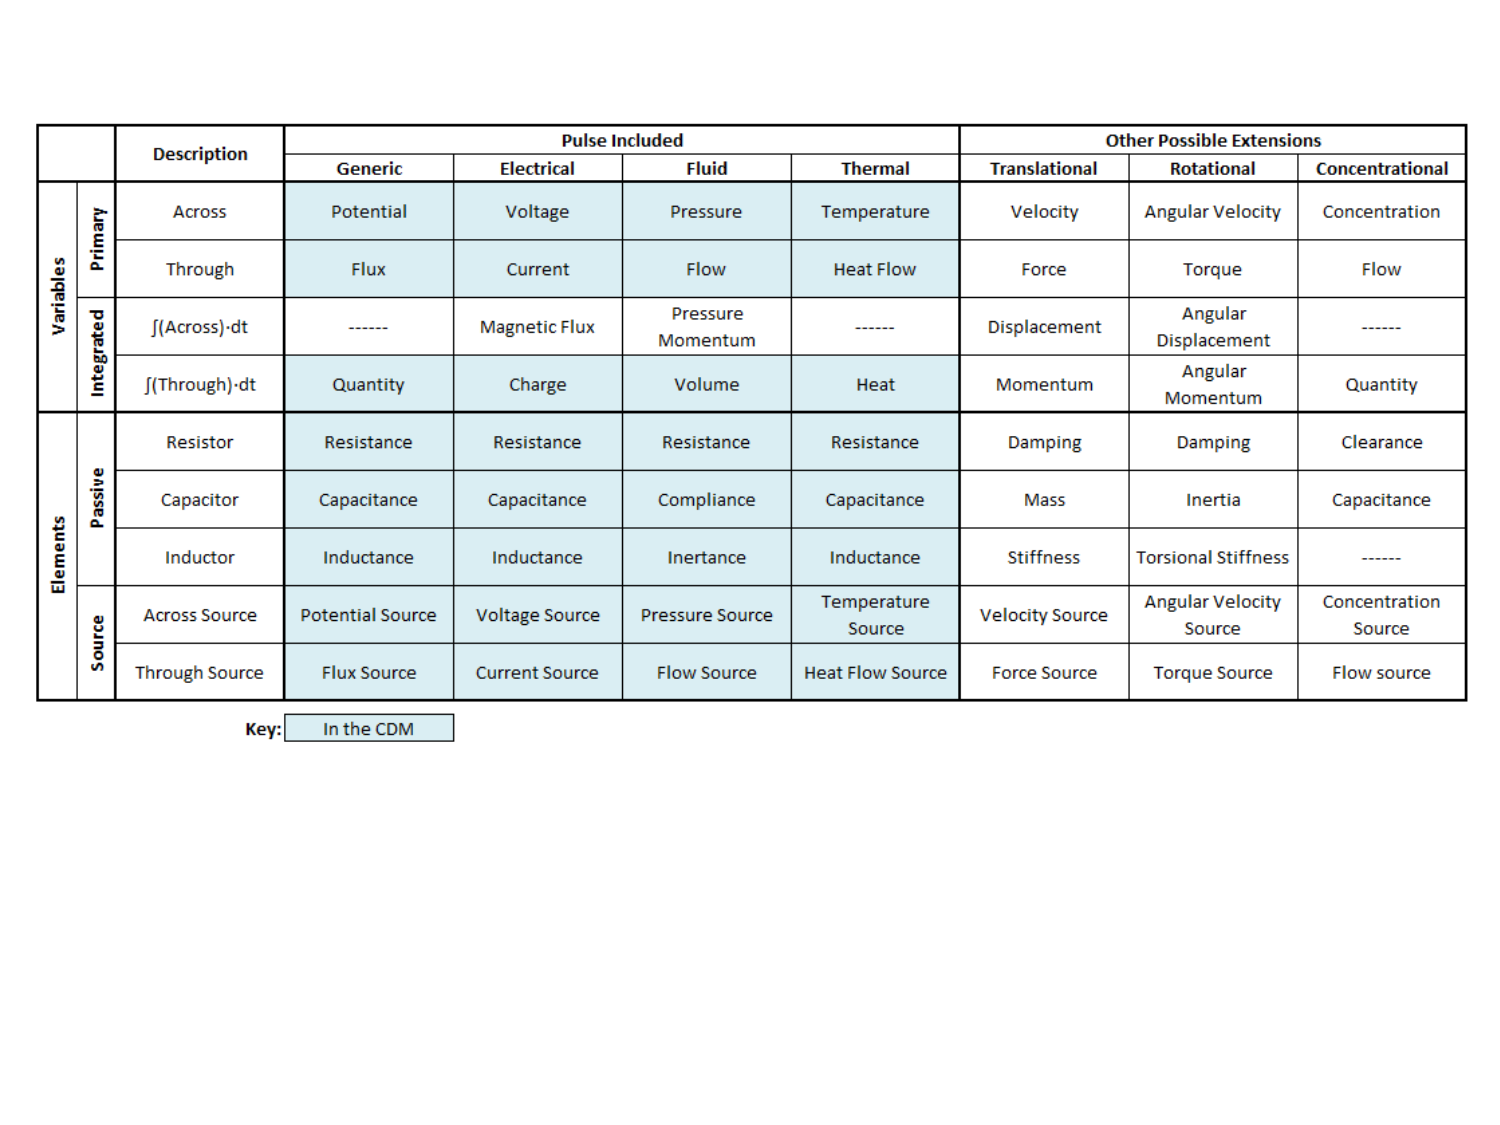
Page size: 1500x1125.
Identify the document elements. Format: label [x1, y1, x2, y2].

picture [23, 112, 1477, 751]
